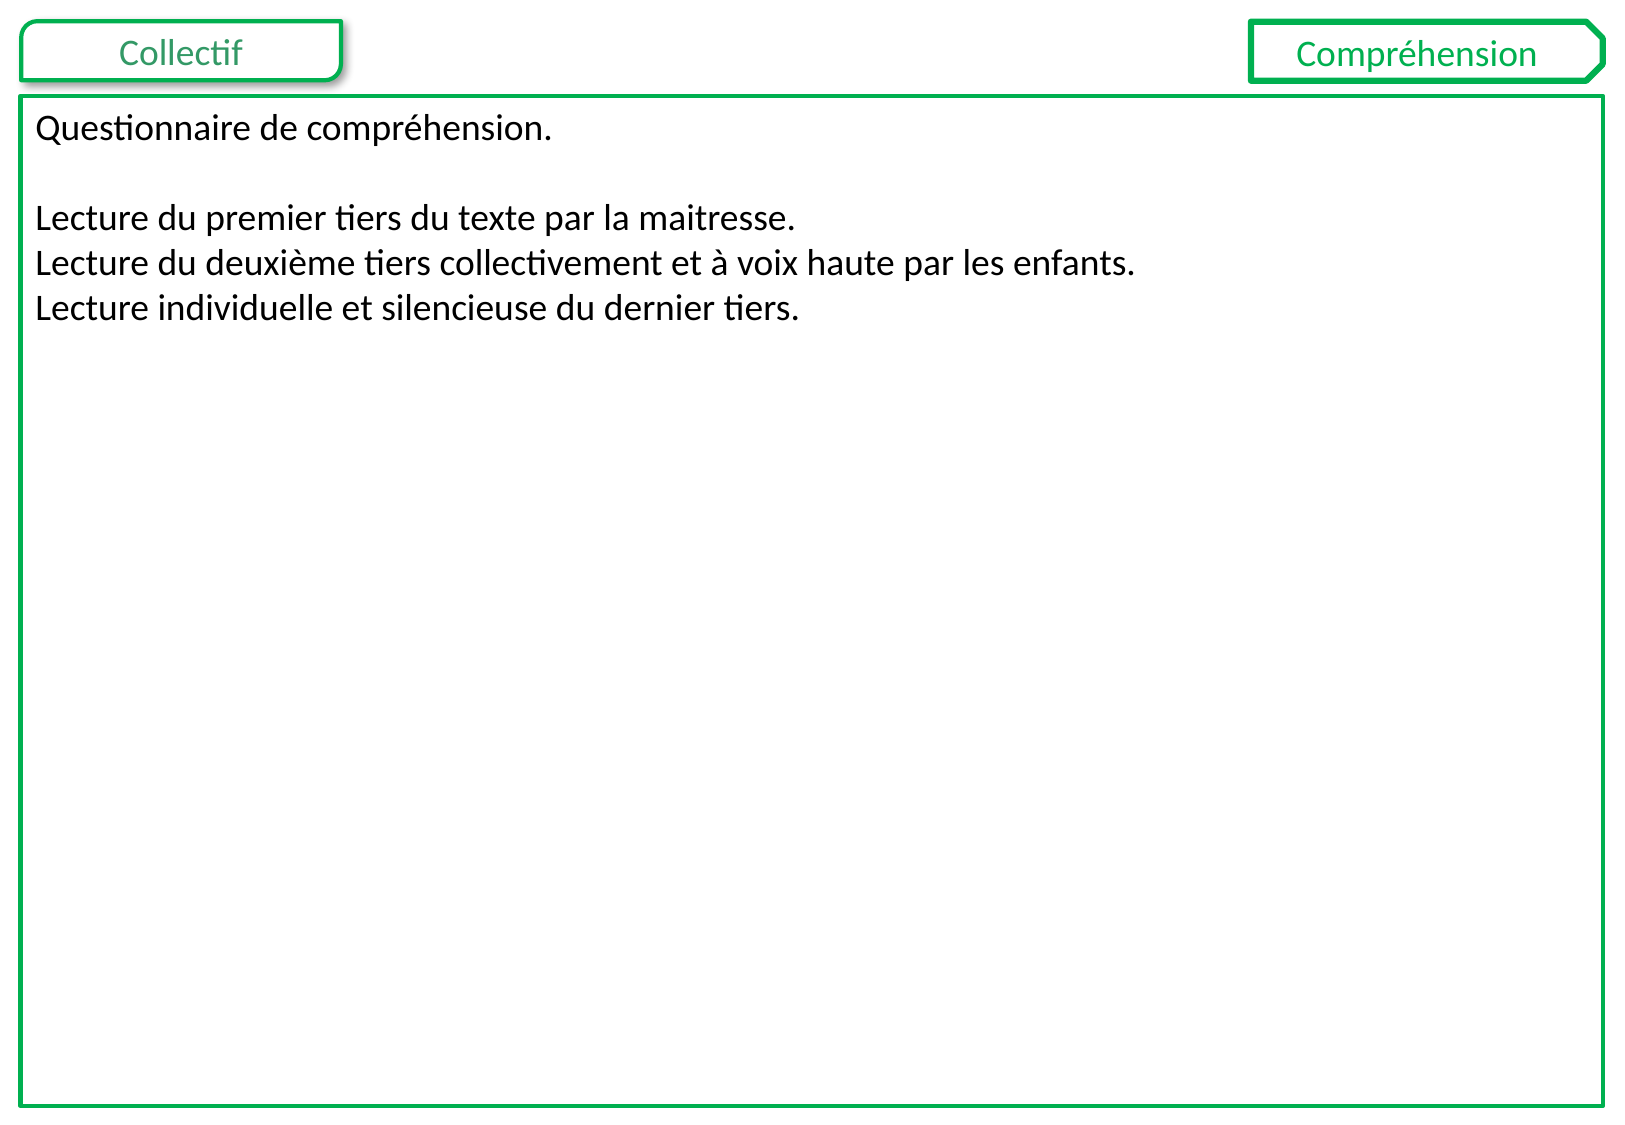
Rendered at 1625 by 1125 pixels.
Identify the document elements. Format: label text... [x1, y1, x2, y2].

list Questionnaire de compréhension. Lecture du premier tiers du texte par la maitresse. Lecture du deuxième tiers collectivement et à voix haute par les enfants. Lecture individuelle et silencieuse du dernier tiers. [18, 94, 1605, 1108]
list Compréhension [1250, 21, 1584, 81]
